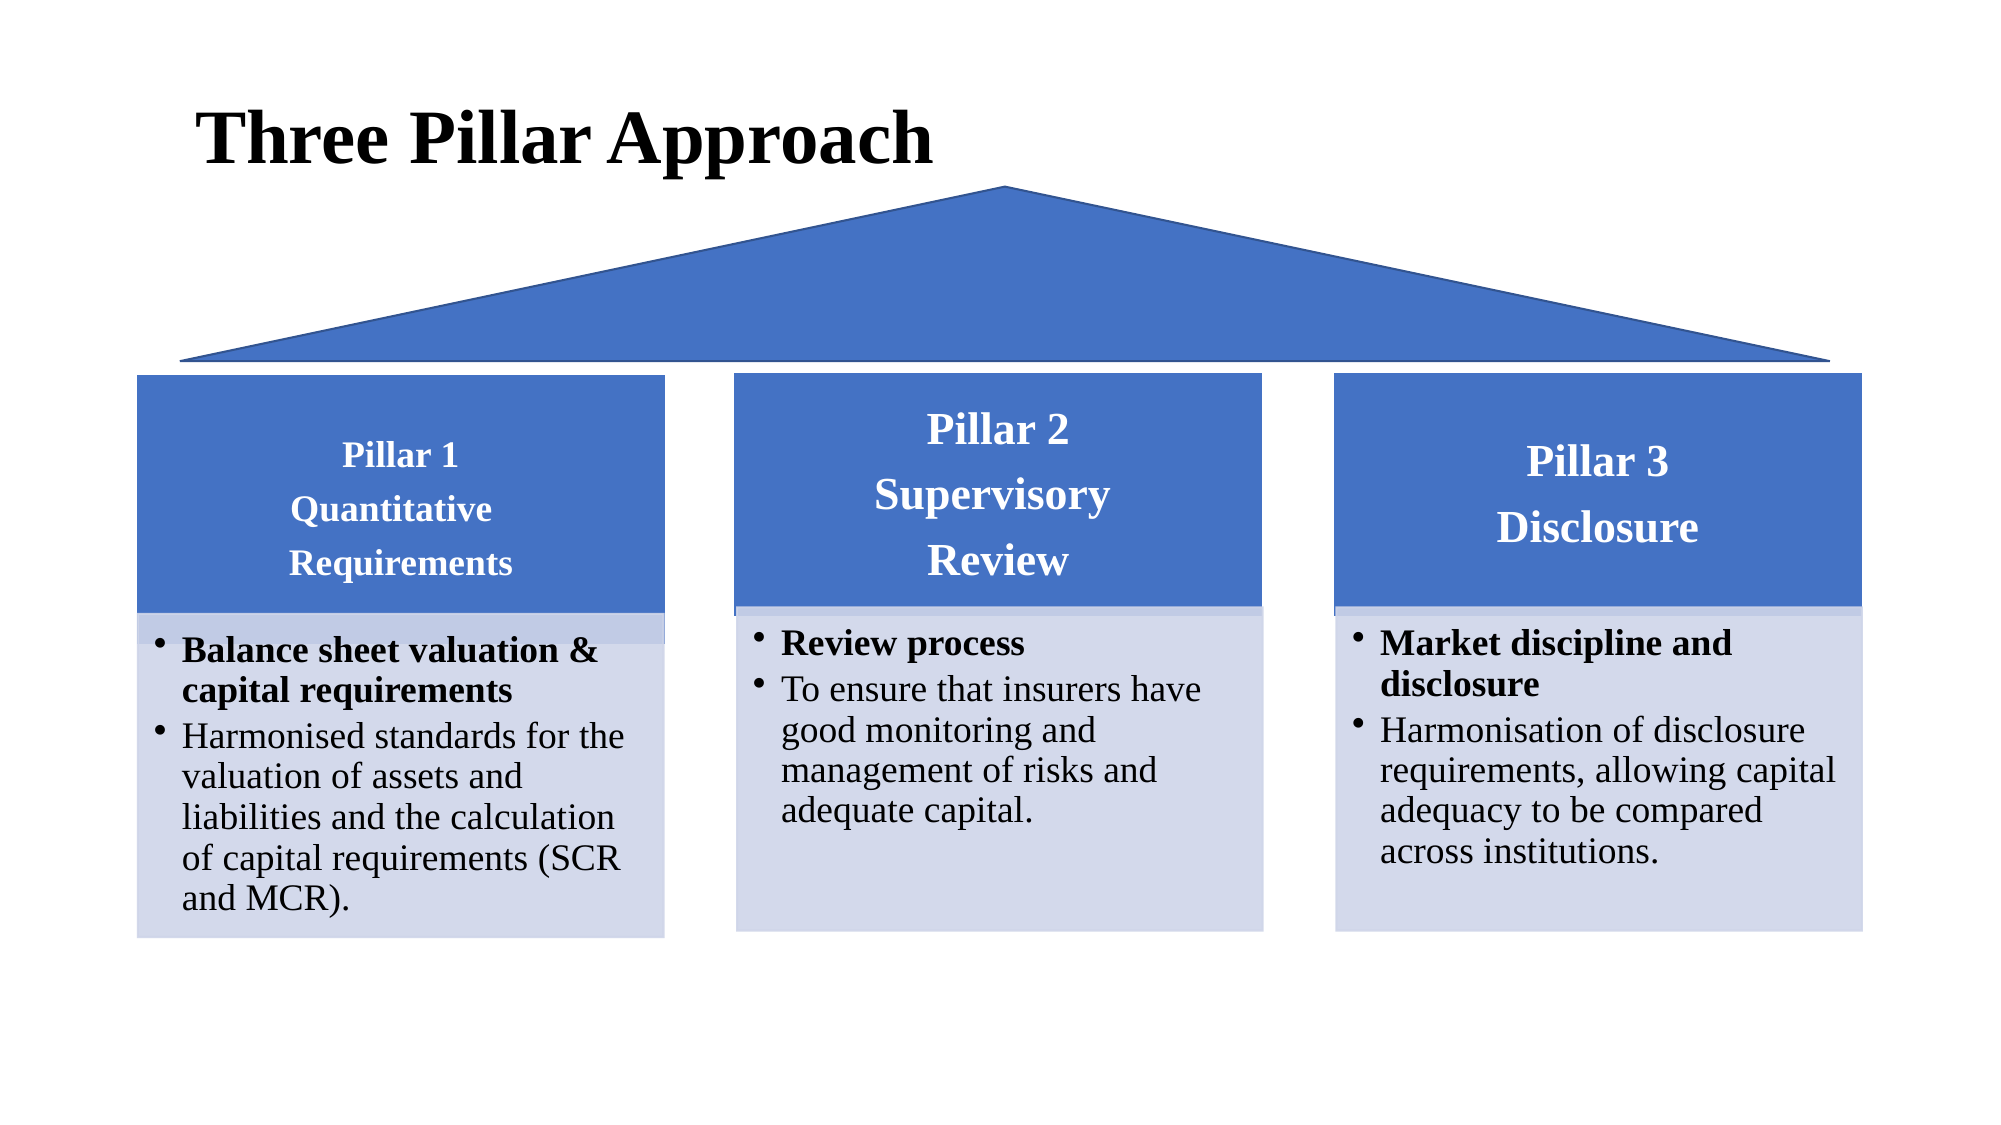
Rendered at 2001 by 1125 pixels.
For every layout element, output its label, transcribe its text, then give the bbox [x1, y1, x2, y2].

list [137, 299, 1863, 1014]
title Three Pillar Approach [179, 31, 1591, 187]
text_box [468, 185, 1542, 299]
